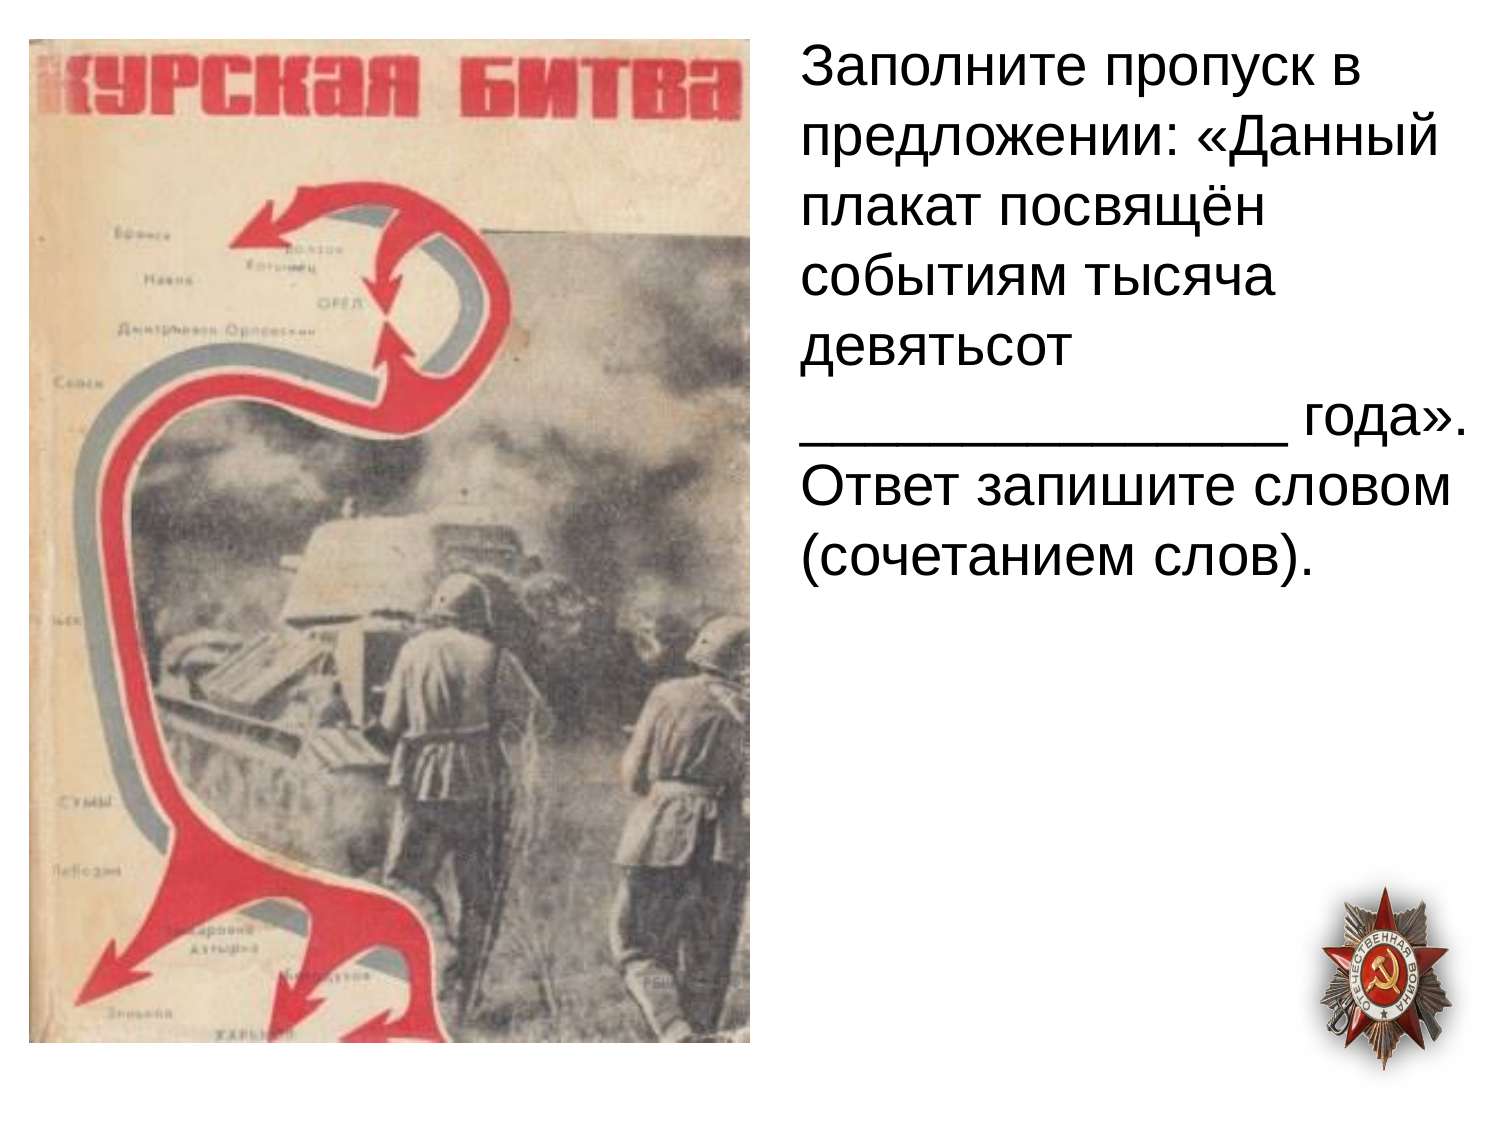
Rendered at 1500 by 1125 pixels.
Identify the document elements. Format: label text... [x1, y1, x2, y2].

text_box Заполните пропуск в предложении: «Данный плакат посвящён событиям тысяча девятьсот _______________ года». Ответ запишите словом (сочетанием слов). [785, 19, 1500, 595]
picture [1314, 881, 1458, 1081]
picture [29, 39, 751, 1043]
